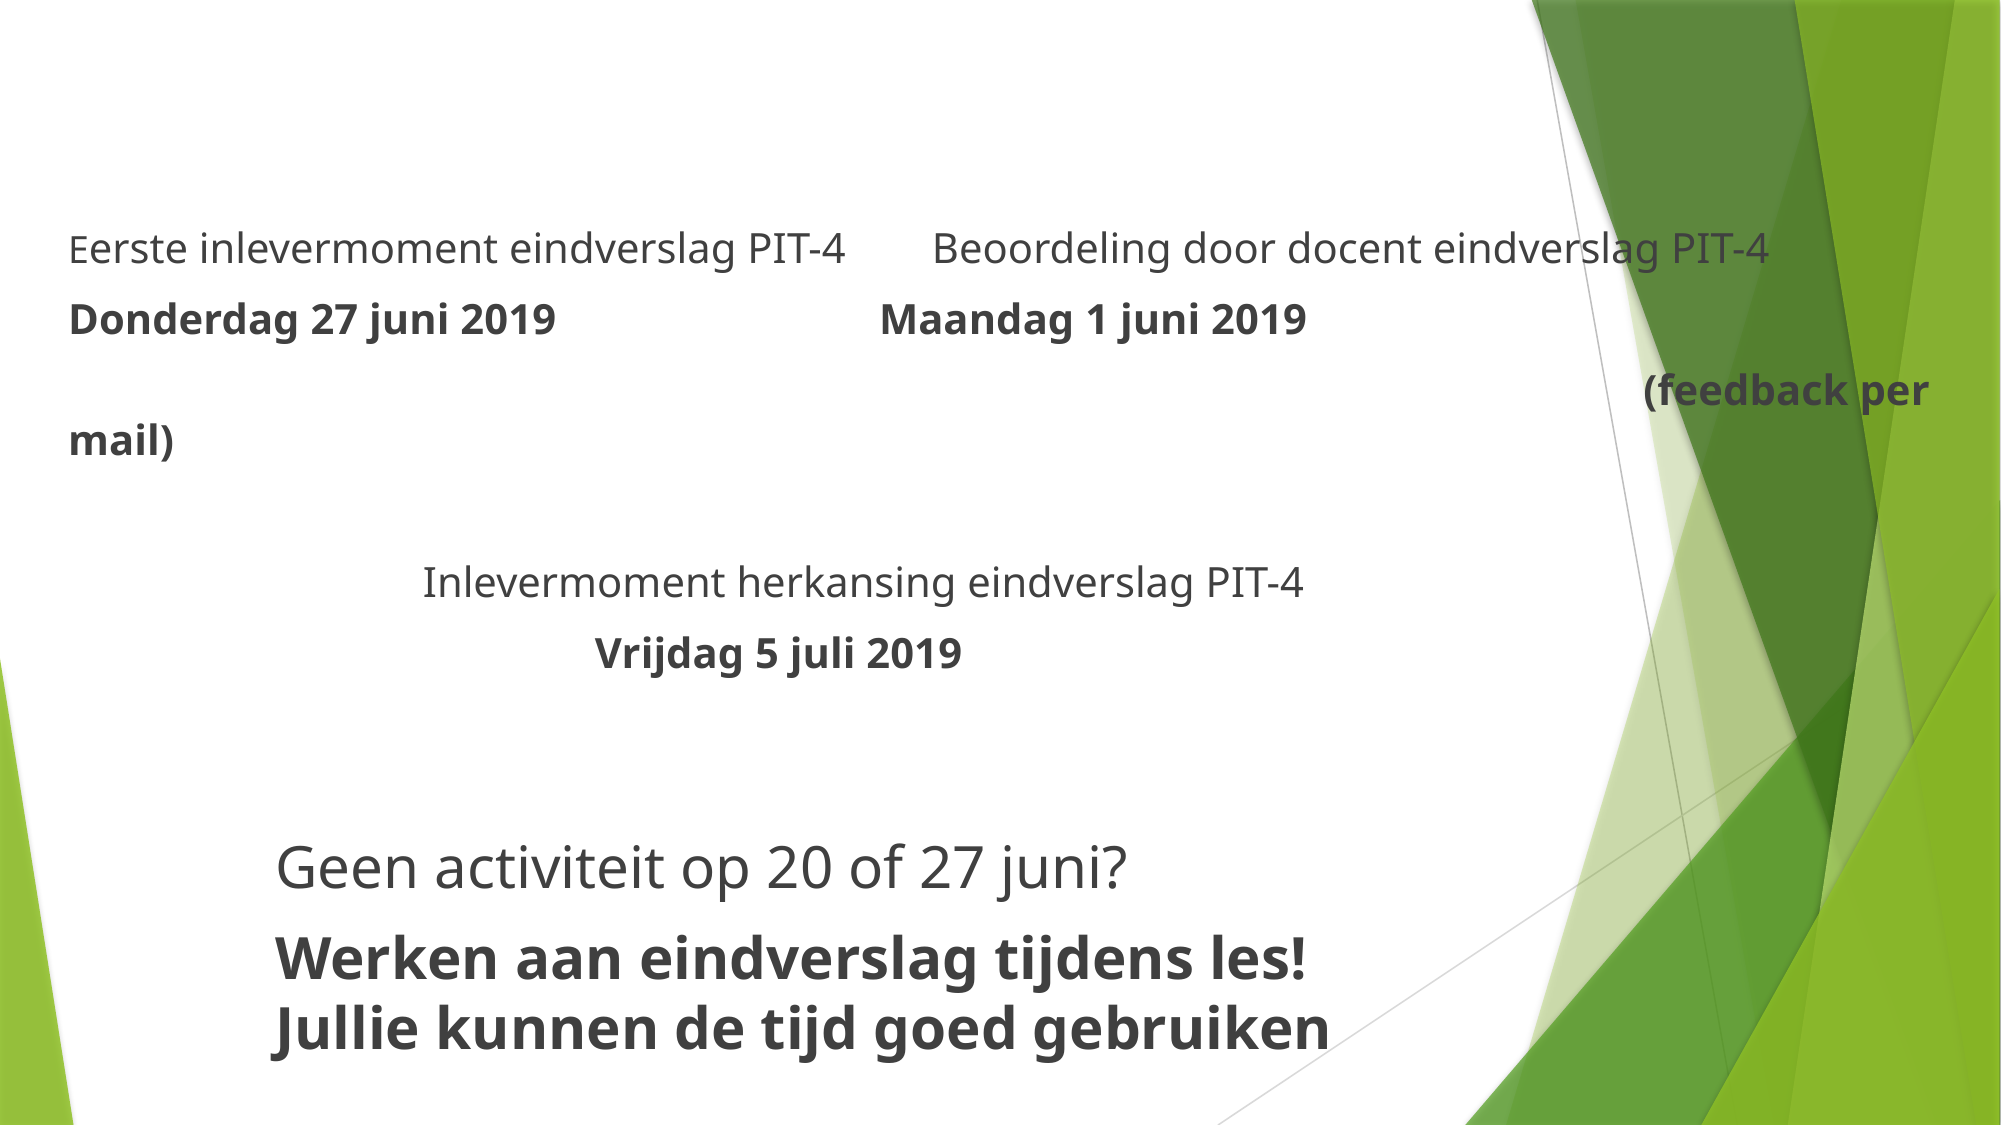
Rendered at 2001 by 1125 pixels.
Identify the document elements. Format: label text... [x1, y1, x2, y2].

list Eerste inlevermoment eindverslag PIT-4 Beoordeling door docent eindverslag PIT-4 Donderdag 27 juni 2019 Maandag 1 juni 2019 (feedback per mail) Inlevermoment herkansing eindverslag PIT-4 Vrijdag 5 juli 2019 [53, 214, 2000, 1106]
list Geen activiteit op 20 of 27 juni? Werken aan eindverslag tijdens les! Jullie kunnen de tijd goed gebruiken [260, 757, 1402, 1125]
